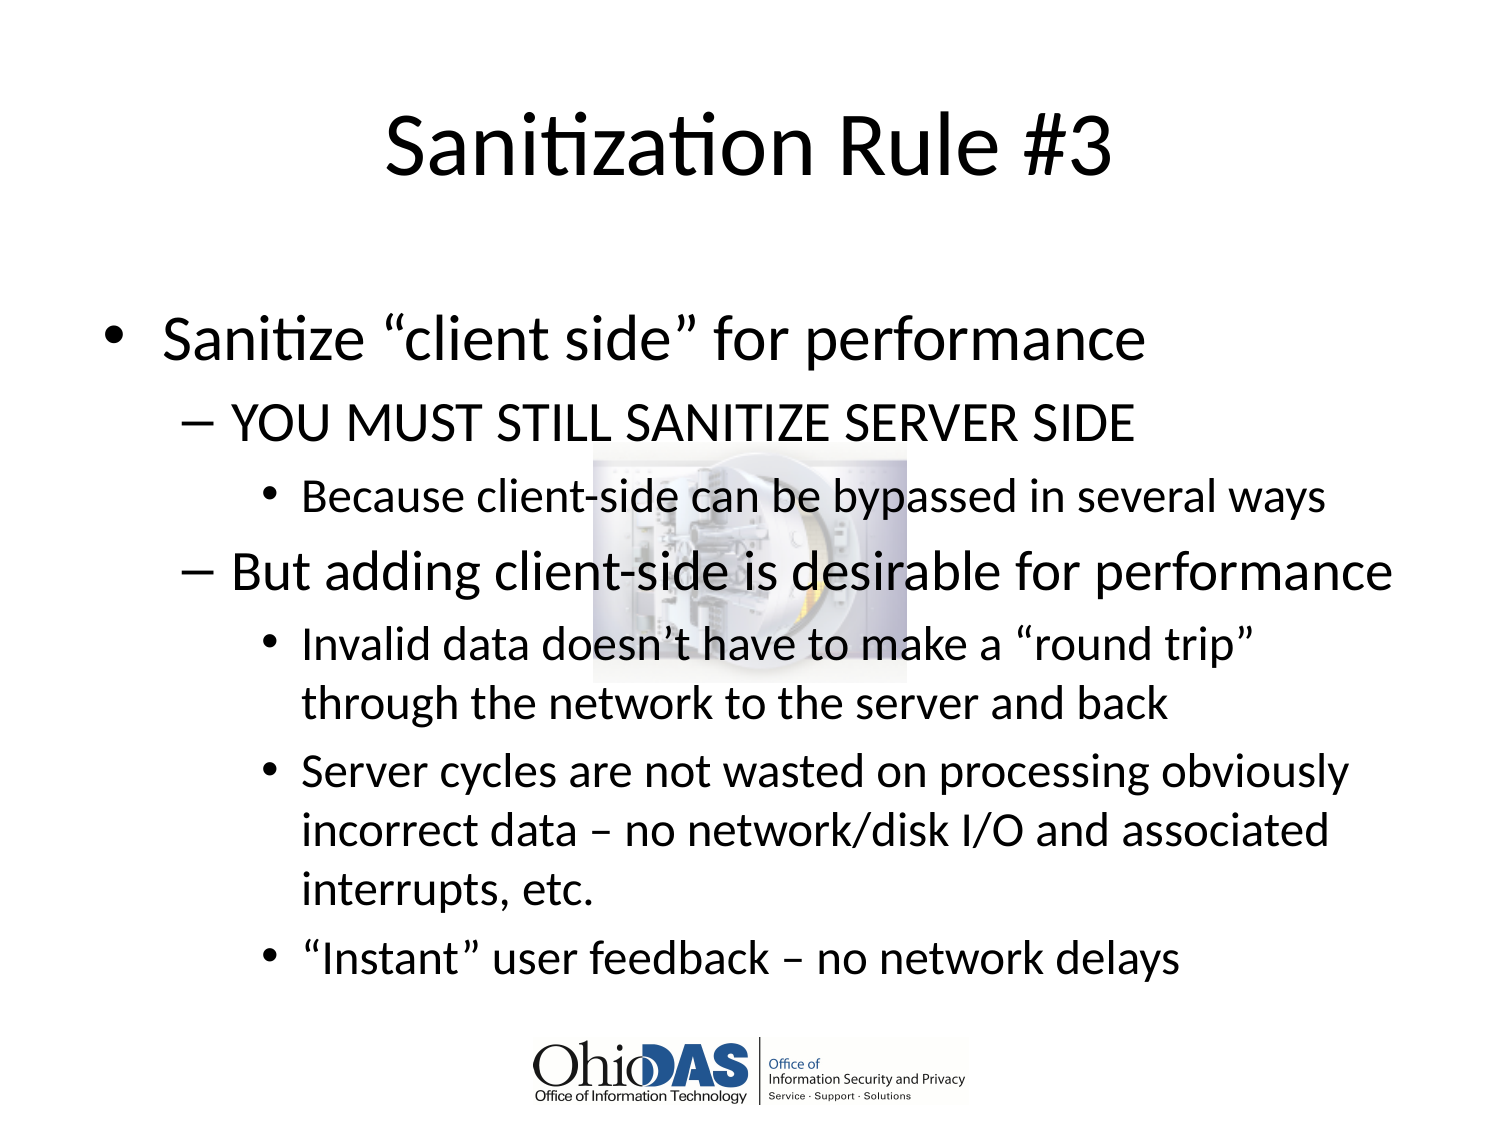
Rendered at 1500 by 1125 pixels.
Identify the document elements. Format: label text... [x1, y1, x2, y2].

title Sanitization Rule #3 [75, 45, 1425, 233]
list Sanitize “client side” for performance YOU MUST STILL SANITIZE SERVER SIDE Because client-side can be bypassed in several ways But adding client-side is desirable for performance Invalid data doesn’t have to make a “round trip” through the network to the server and back Server cycles are not wasted on processing obviously incorrect data – no network/disk I/O and associated interrupts, etc. “Instant” user feedback – no network delays [87, 287, 1425, 1013]
picture [533, 1037, 969, 1105]
